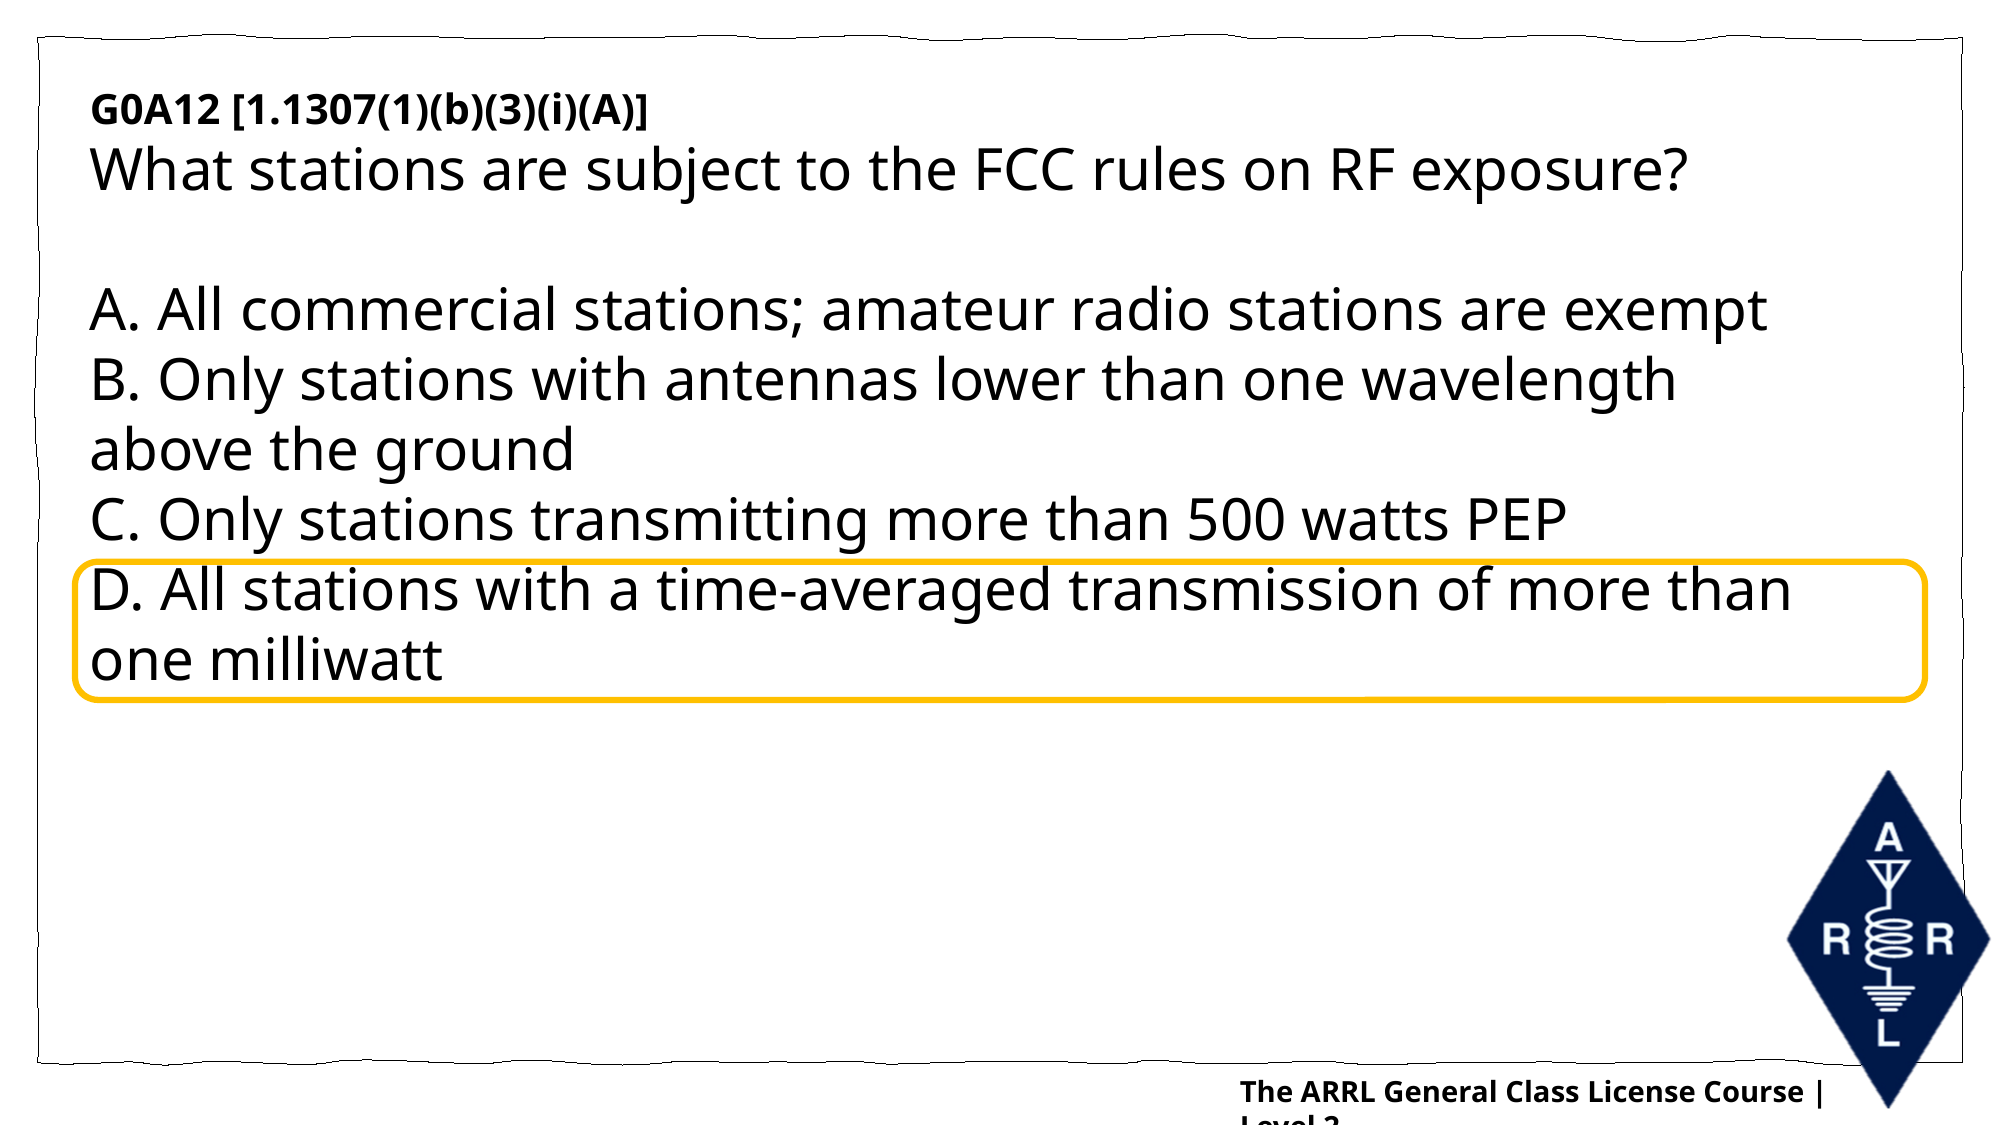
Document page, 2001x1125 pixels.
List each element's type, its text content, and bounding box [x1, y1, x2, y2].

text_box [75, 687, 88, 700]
text_box G0A12 [1.1307(1)(b)(3)(i)(A)] What stations are subject to the FCC rules on RF exposure? A. All commercial stations; amateur radio stations are exempt B. Only stations with antennas lower than one wavelength above the ground C. Only stations transmitting more than 500 watts PEP D. All stations with a time-averaged transmission of more than one milliwatt [75, 75, 1850, 575]
picture [1773, 752, 1999, 1125]
text_box [73, 560, 1927, 701]
